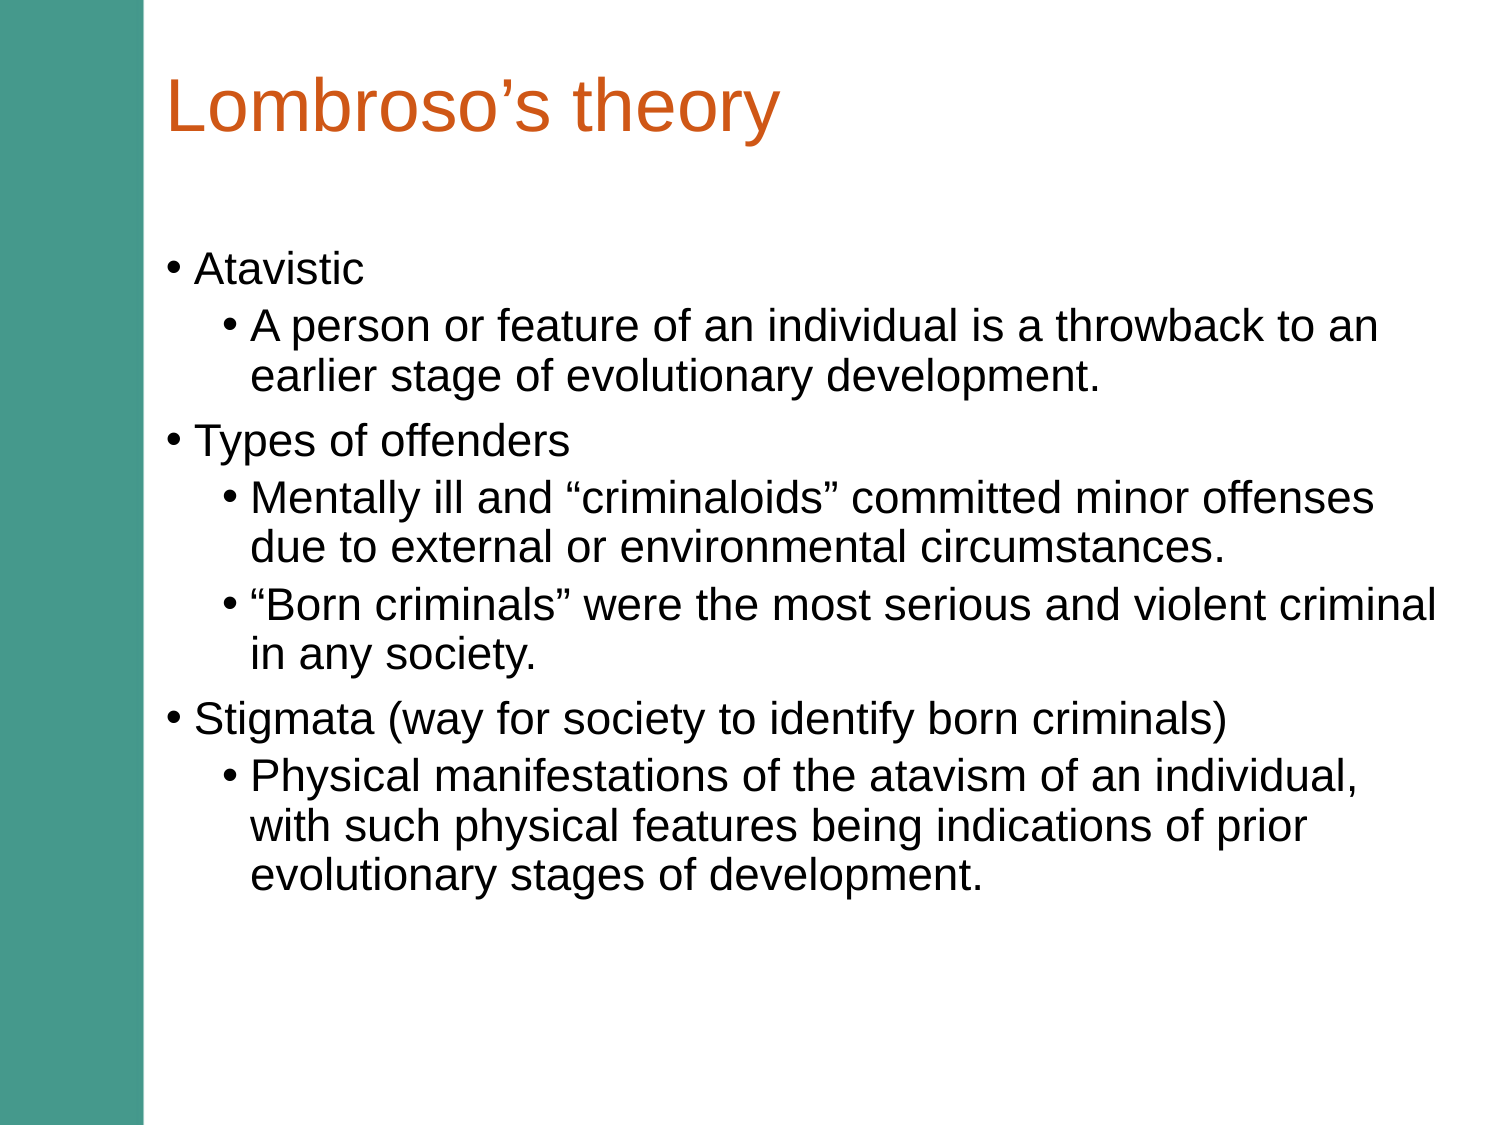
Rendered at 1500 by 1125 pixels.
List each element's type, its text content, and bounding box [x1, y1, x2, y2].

picture [0, 0, 1500, 1125]
title Lombroso’s theory [150, 50, 1445, 166]
list Atavistic A person or feature of an individual is a throwback to an earlier stage of evolutionary development. Types of offenders Mentally ill and “criminaloids” committed minor offenses due to external or environmental circumstances. “Born criminals” were the most serious and violent criminal in any society. Stigmata (way for society to identify born criminals) Physical manifestations of the atavism of an individual, with such physical features being indications of prior evolutionary stages of development. [150, 237, 1463, 1025]
